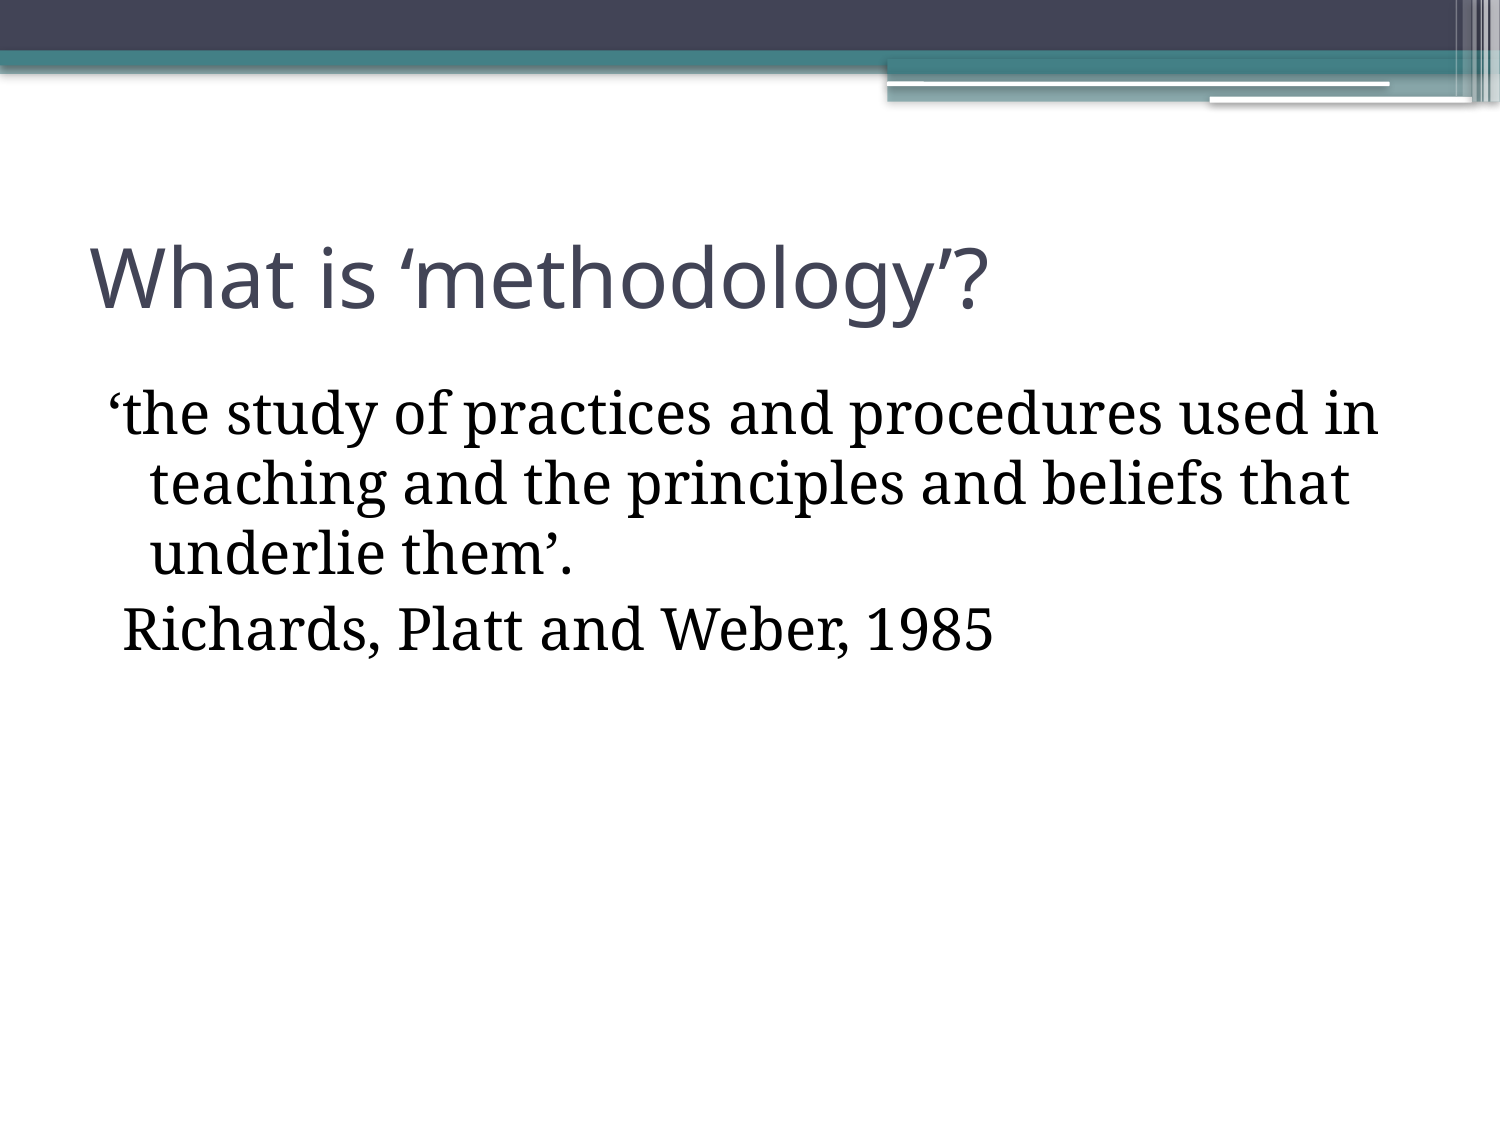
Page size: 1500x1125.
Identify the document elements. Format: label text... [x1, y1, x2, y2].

list ‘the study of practices and procedures used in teaching and the principles and beliefs that underlie them’. Richards, Platt and Weber, 1985 [75, 368, 1425, 1079]
title What is ‘methodology’? [75, 187, 1425, 363]
